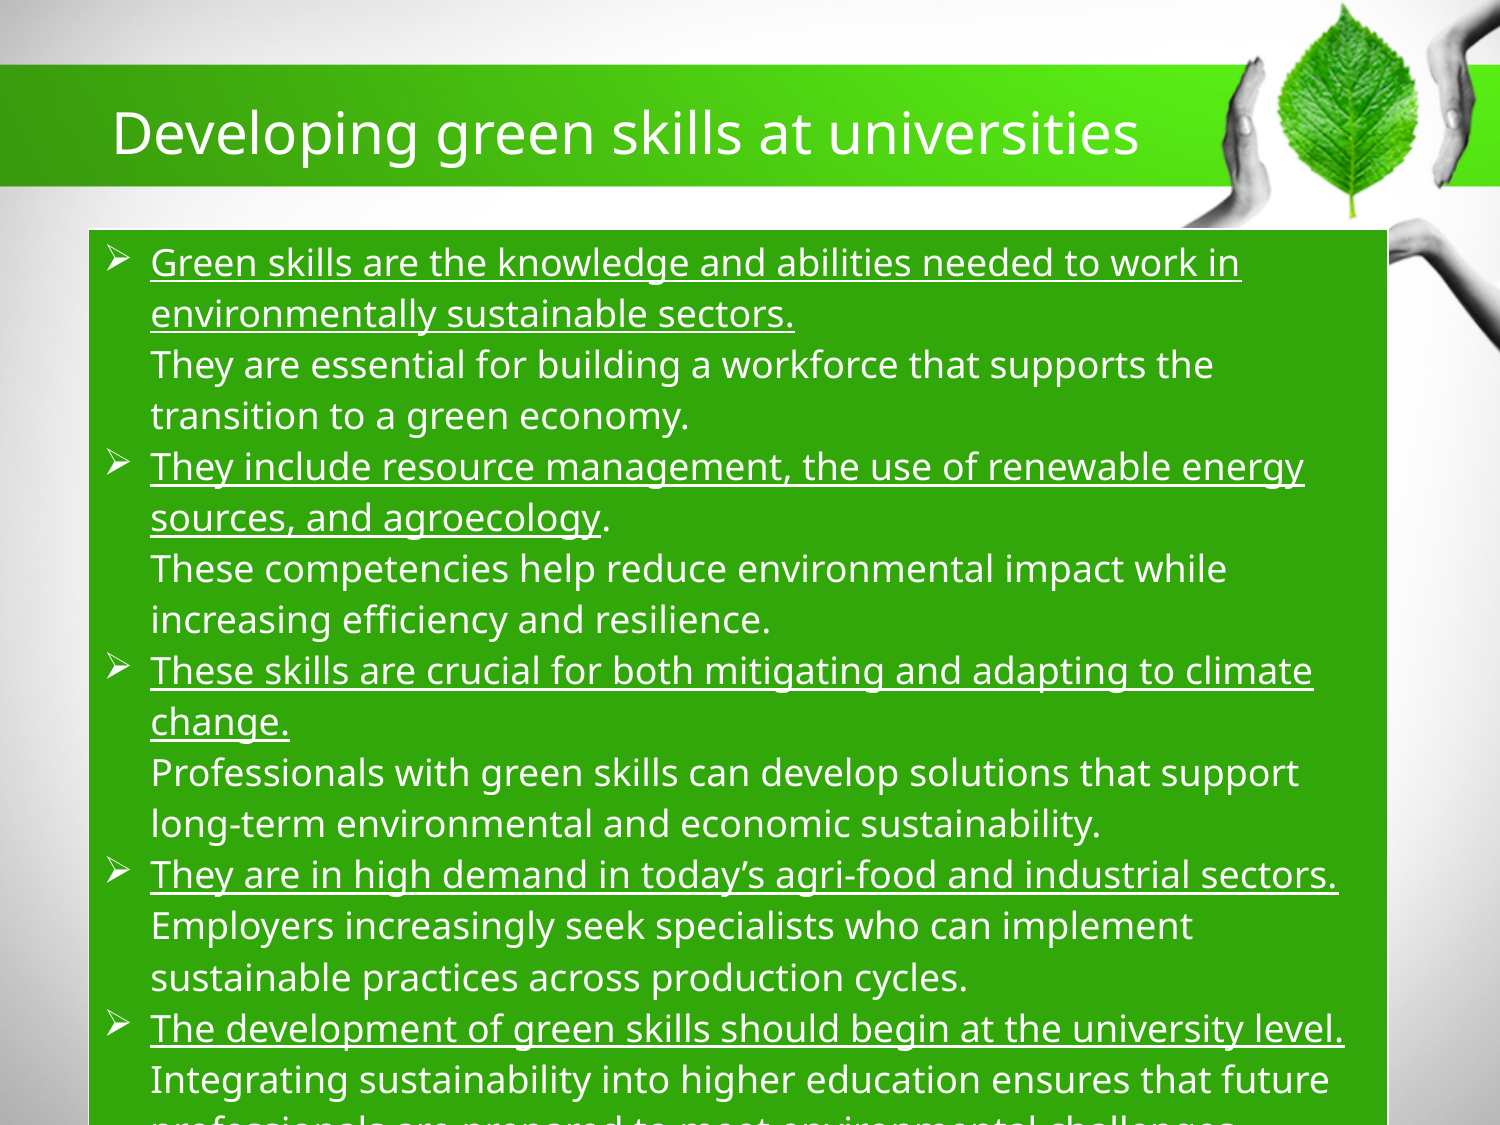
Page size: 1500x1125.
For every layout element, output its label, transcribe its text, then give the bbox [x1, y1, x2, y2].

table_header Green skills are the knowledge and abilities needed to work in environmentally sustainable sectors. They are essential for building a workforce that supports the transition to a green economy. They include resource management, the use of renewable energy sources, and agroecology. These competencies help reduce environmental impact while increasing efficiency and resilience. These skills are crucial for both mitigating and adapting to climate change. Professionals with green skills can develop solutions that support long-term environmental and economic sustainability. They are in high demand in today’s agri-food and industrial sectors. Employers increasingly seek specialists who can implement sustainable practices across production cycles. The development of green skills should begin at the university level. Integrating sustainability into higher education ensures that future professionals are prepared to meet environmental challenges. [89, 230, 1387, 1125]
title Developing green skills at universities [17, 78, 1235, 185]
picture [0, 0, 1500, 1125]
